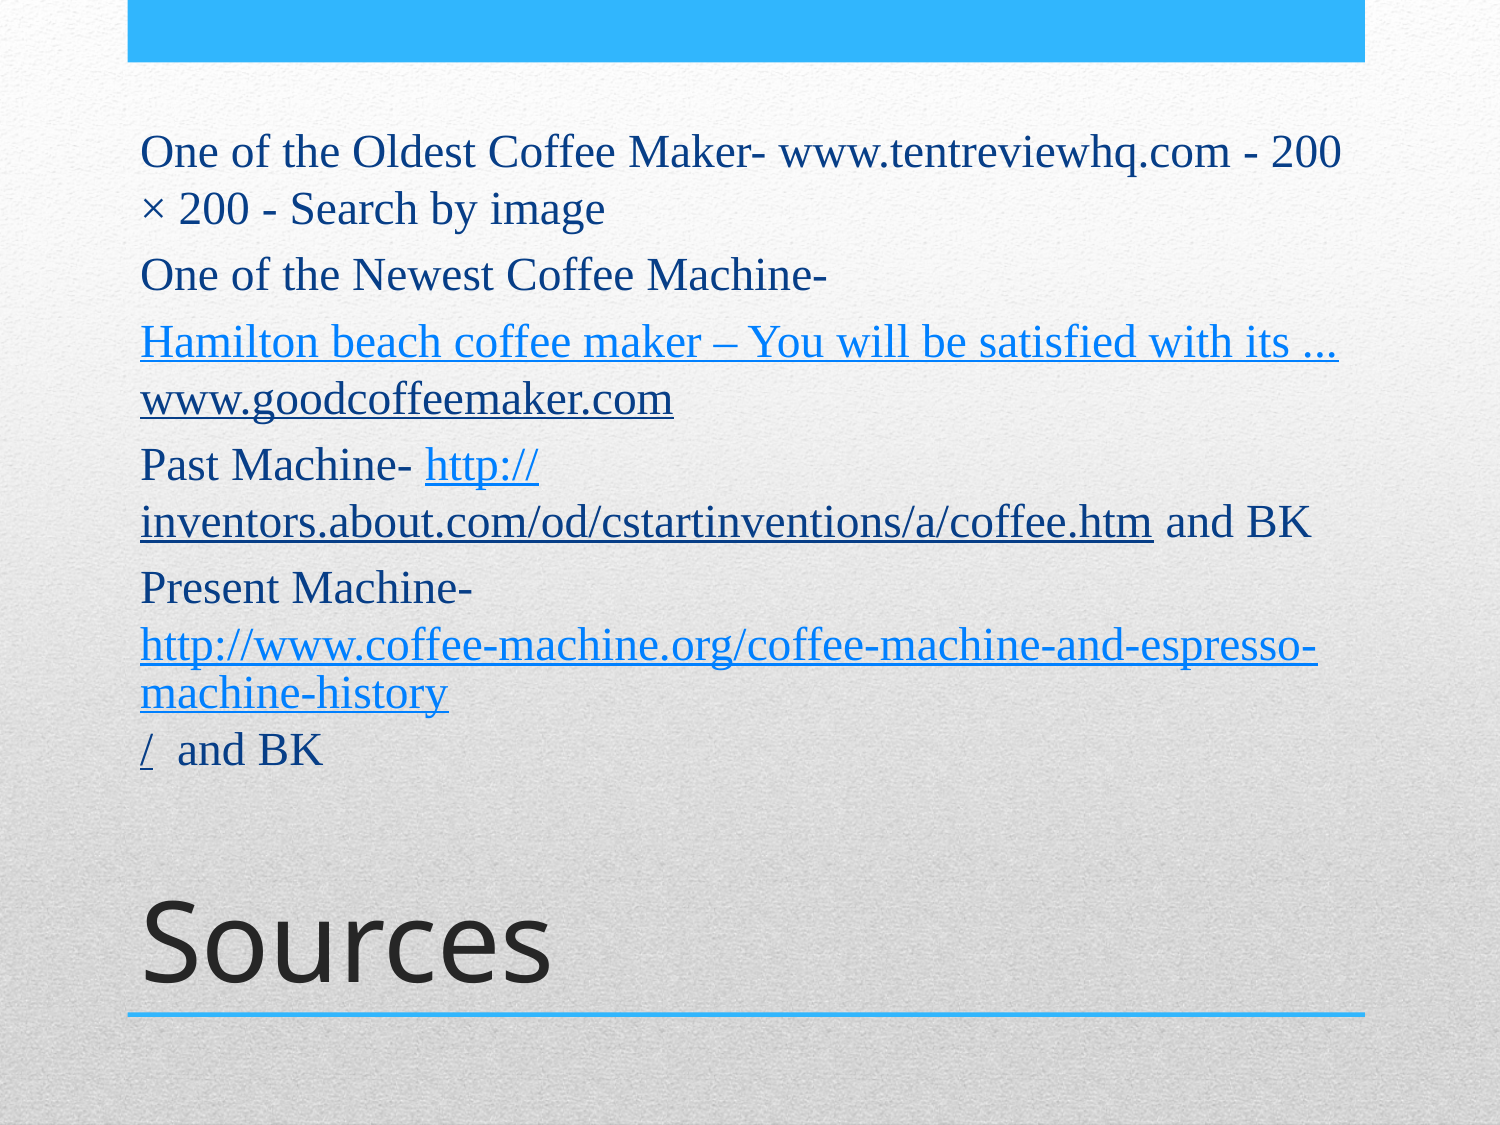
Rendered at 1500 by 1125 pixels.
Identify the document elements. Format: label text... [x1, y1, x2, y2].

list One of the Oldest Coffee Maker- www.tentreviewhq.com - 200 × 200 - Search by image One of the Newest Coffee Machine- Hamilton beach coffee maker – You will be satisfied with its ...www.goodcoffeemaker.com Past Machine- http://inventors.about.com/od/cstartinventions/a/coffee.htm and BK Present Machine- http://www.coffee-machine.org/coffee-machine-and-espresso-machine-history/ and BK [125, 112, 1363, 750]
title Sources [125, 750, 1238, 1013]
